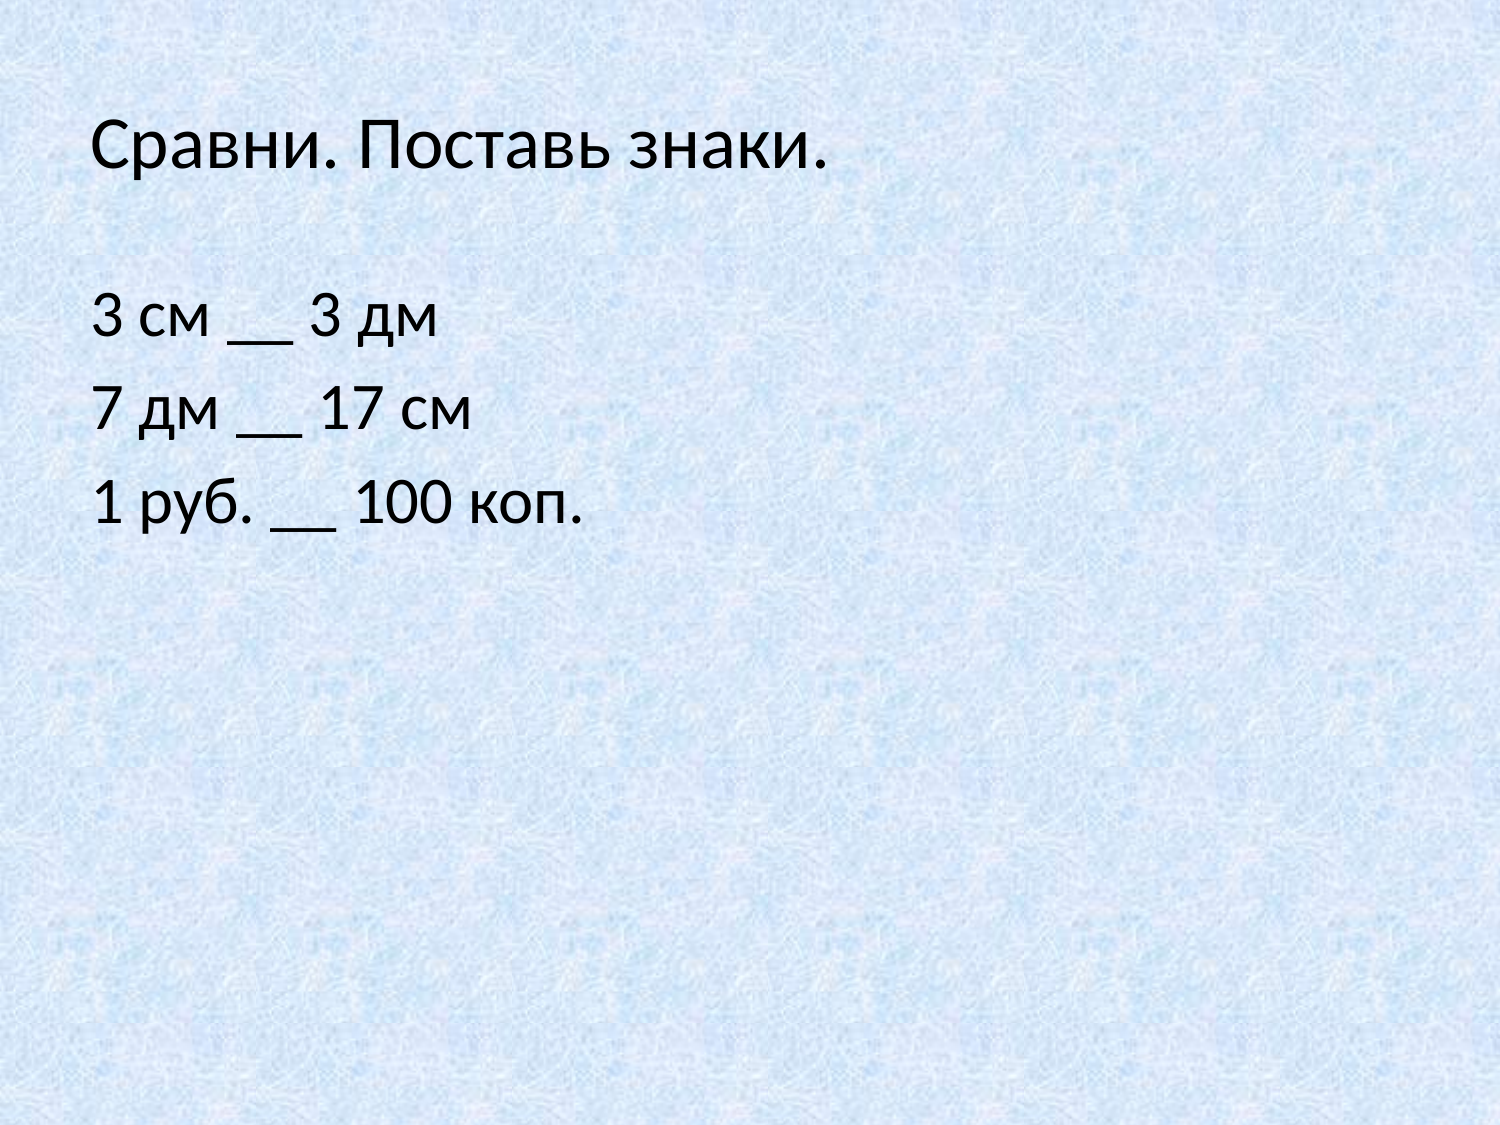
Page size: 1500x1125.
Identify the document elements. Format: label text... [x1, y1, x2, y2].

picture [0, 0, 1500, 1125]
title Сравни. Поставь знаки. [75, 45, 1425, 233]
list 3 см __ 3 дм 7 дм __ 17 см 1 руб. __ 100 коп. [75, 262, 1425, 1005]
